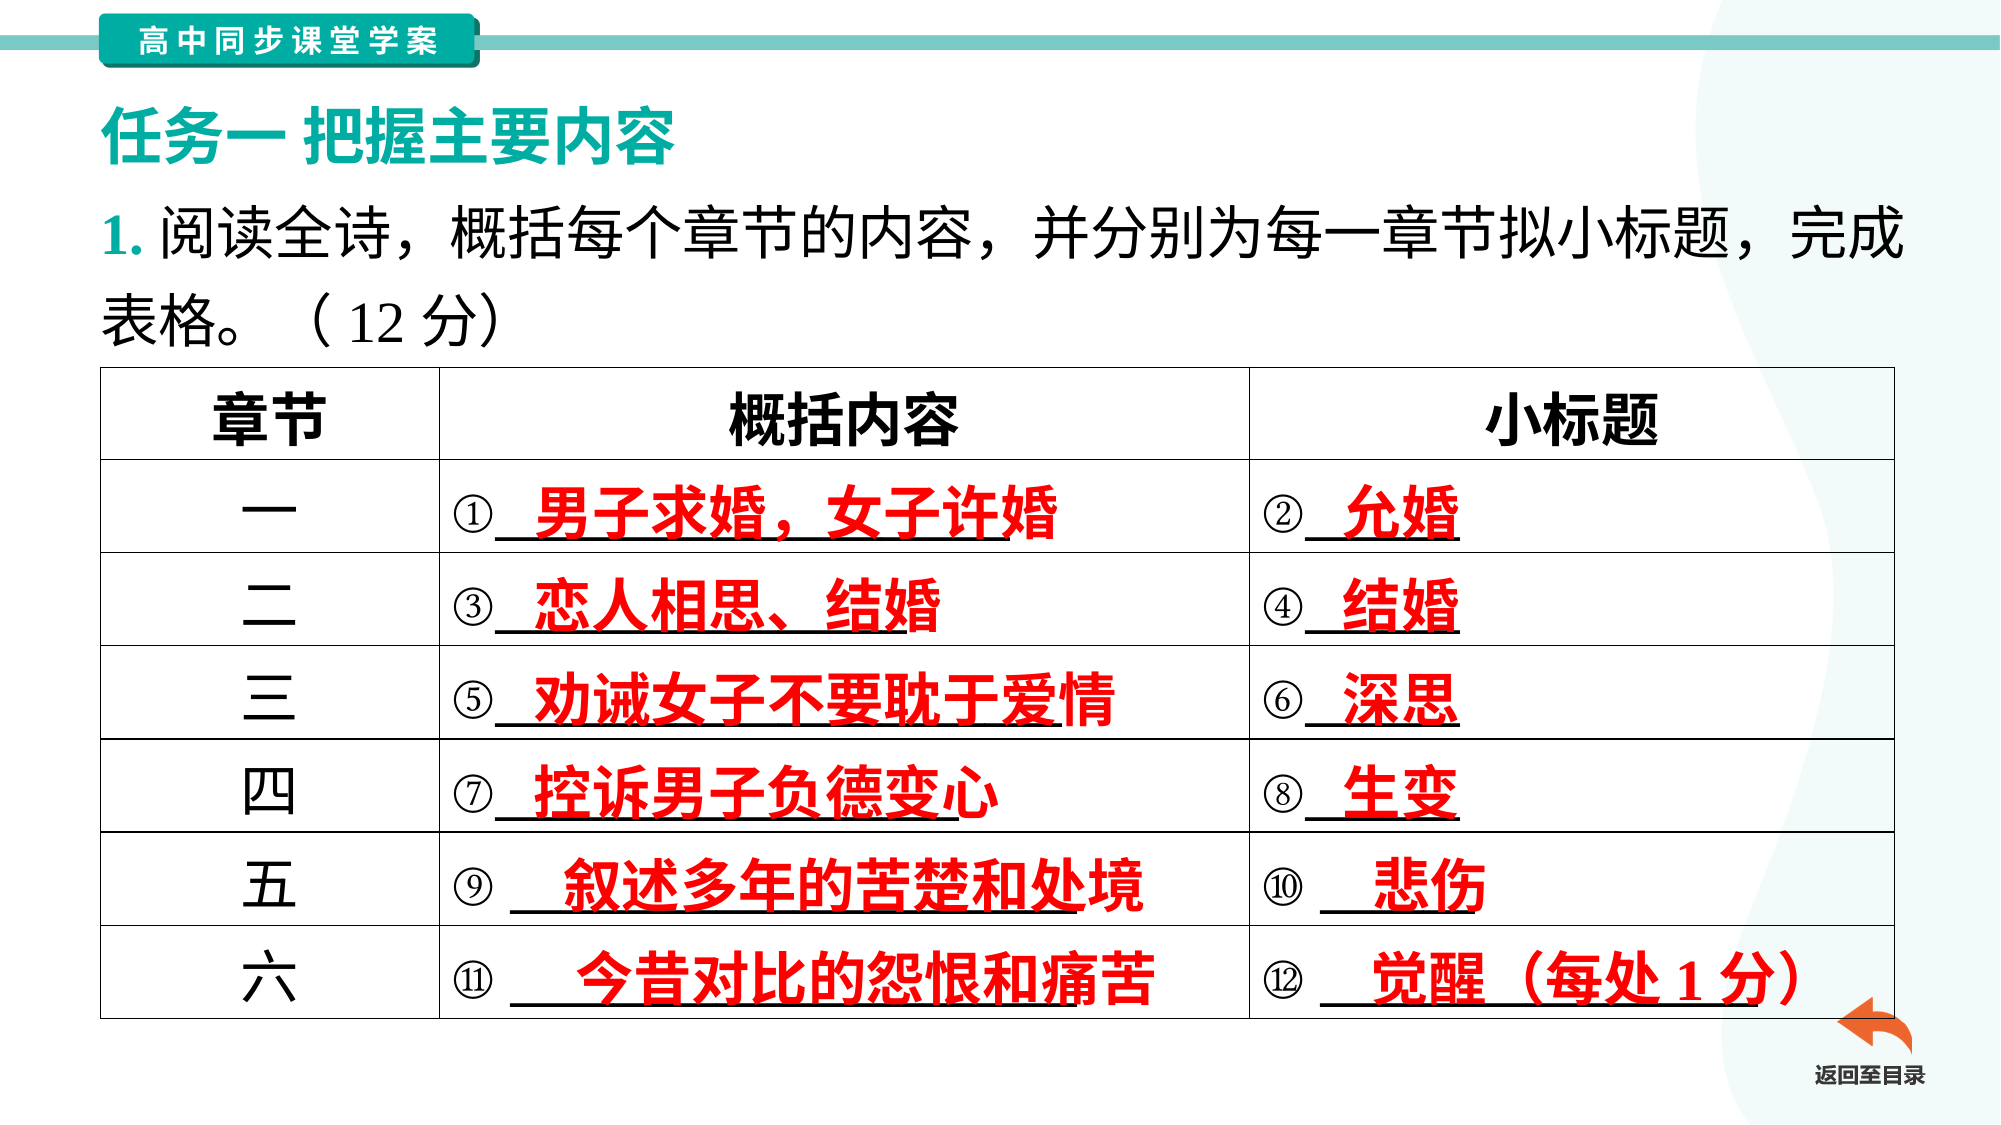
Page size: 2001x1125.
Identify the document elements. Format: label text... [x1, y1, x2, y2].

table_cell 四 [101, 740, 439, 831]
table_cell ①____________________ [440, 460, 1249, 552]
picture [0, 0, 2000, 1125]
table_cell 二 [101, 553, 439, 645]
table_cell ⑤______________________ [440, 646, 1249, 738]
table_cell ⑦__________________ [440, 740, 1249, 831]
text_box 今昔对比的怨恨和痛苦 [552, 924, 1181, 1005]
table_cell 三 [101, 646, 439, 738]
table_header 小标题 [1250, 368, 1894, 459]
table_cell ⑥______ [1250, 646, 1894, 738]
text_box 叙述多年的苦楚和处境 [540, 831, 1169, 912]
table_cell ③________________ [440, 553, 1249, 645]
table_cell ④______ [1250, 553, 1894, 645]
text_box 结婚 [1321, 551, 1481, 632]
table_cell 五 [101, 833, 439, 925]
table_cell ⑨ ______________________ [440, 833, 1249, 925]
table_cell 六 [101, 926, 439, 1018]
text_box 恋人相思、结婚 [511, 551, 964, 632]
table_cell ⑩ ______ [1250, 833, 1894, 925]
text_box 允婚 [1321, 458, 1481, 539]
table_cell ⑪ ______________________ [440, 926, 1249, 1018]
text_box 觉醒（每处1分） [1362, 924, 1844, 1005]
table_cell ⑧______ [1250, 740, 1894, 831]
table_header 章节 [101, 368, 439, 459]
text_box 劝诫女子不要耽于爱情 [511, 645, 1140, 726]
text_box 任务一 把握主要内容 [100, 76, 1899, 165]
table_cell ②______ [1250, 460, 1894, 552]
table_cell 一 [101, 460, 439, 552]
text_box 男子求婚，女子许婚 [511, 458, 1082, 539]
text_box 生变 [1321, 738, 1481, 819]
text_box 悲伤 [1350, 831, 1511, 912]
text_box 1.阅读全诗，概括每个章节的内容，并分别为每一章节拟小标题，完成 表格。（12分） [100, 174, 1899, 347]
text_box 深思 [1321, 645, 1481, 726]
table_cell ⑫ _________________ [1250, 926, 1894, 1018]
table_header 概括内容 [440, 368, 1249, 459]
text_box 控诉男子负德变心 [511, 738, 1023, 819]
